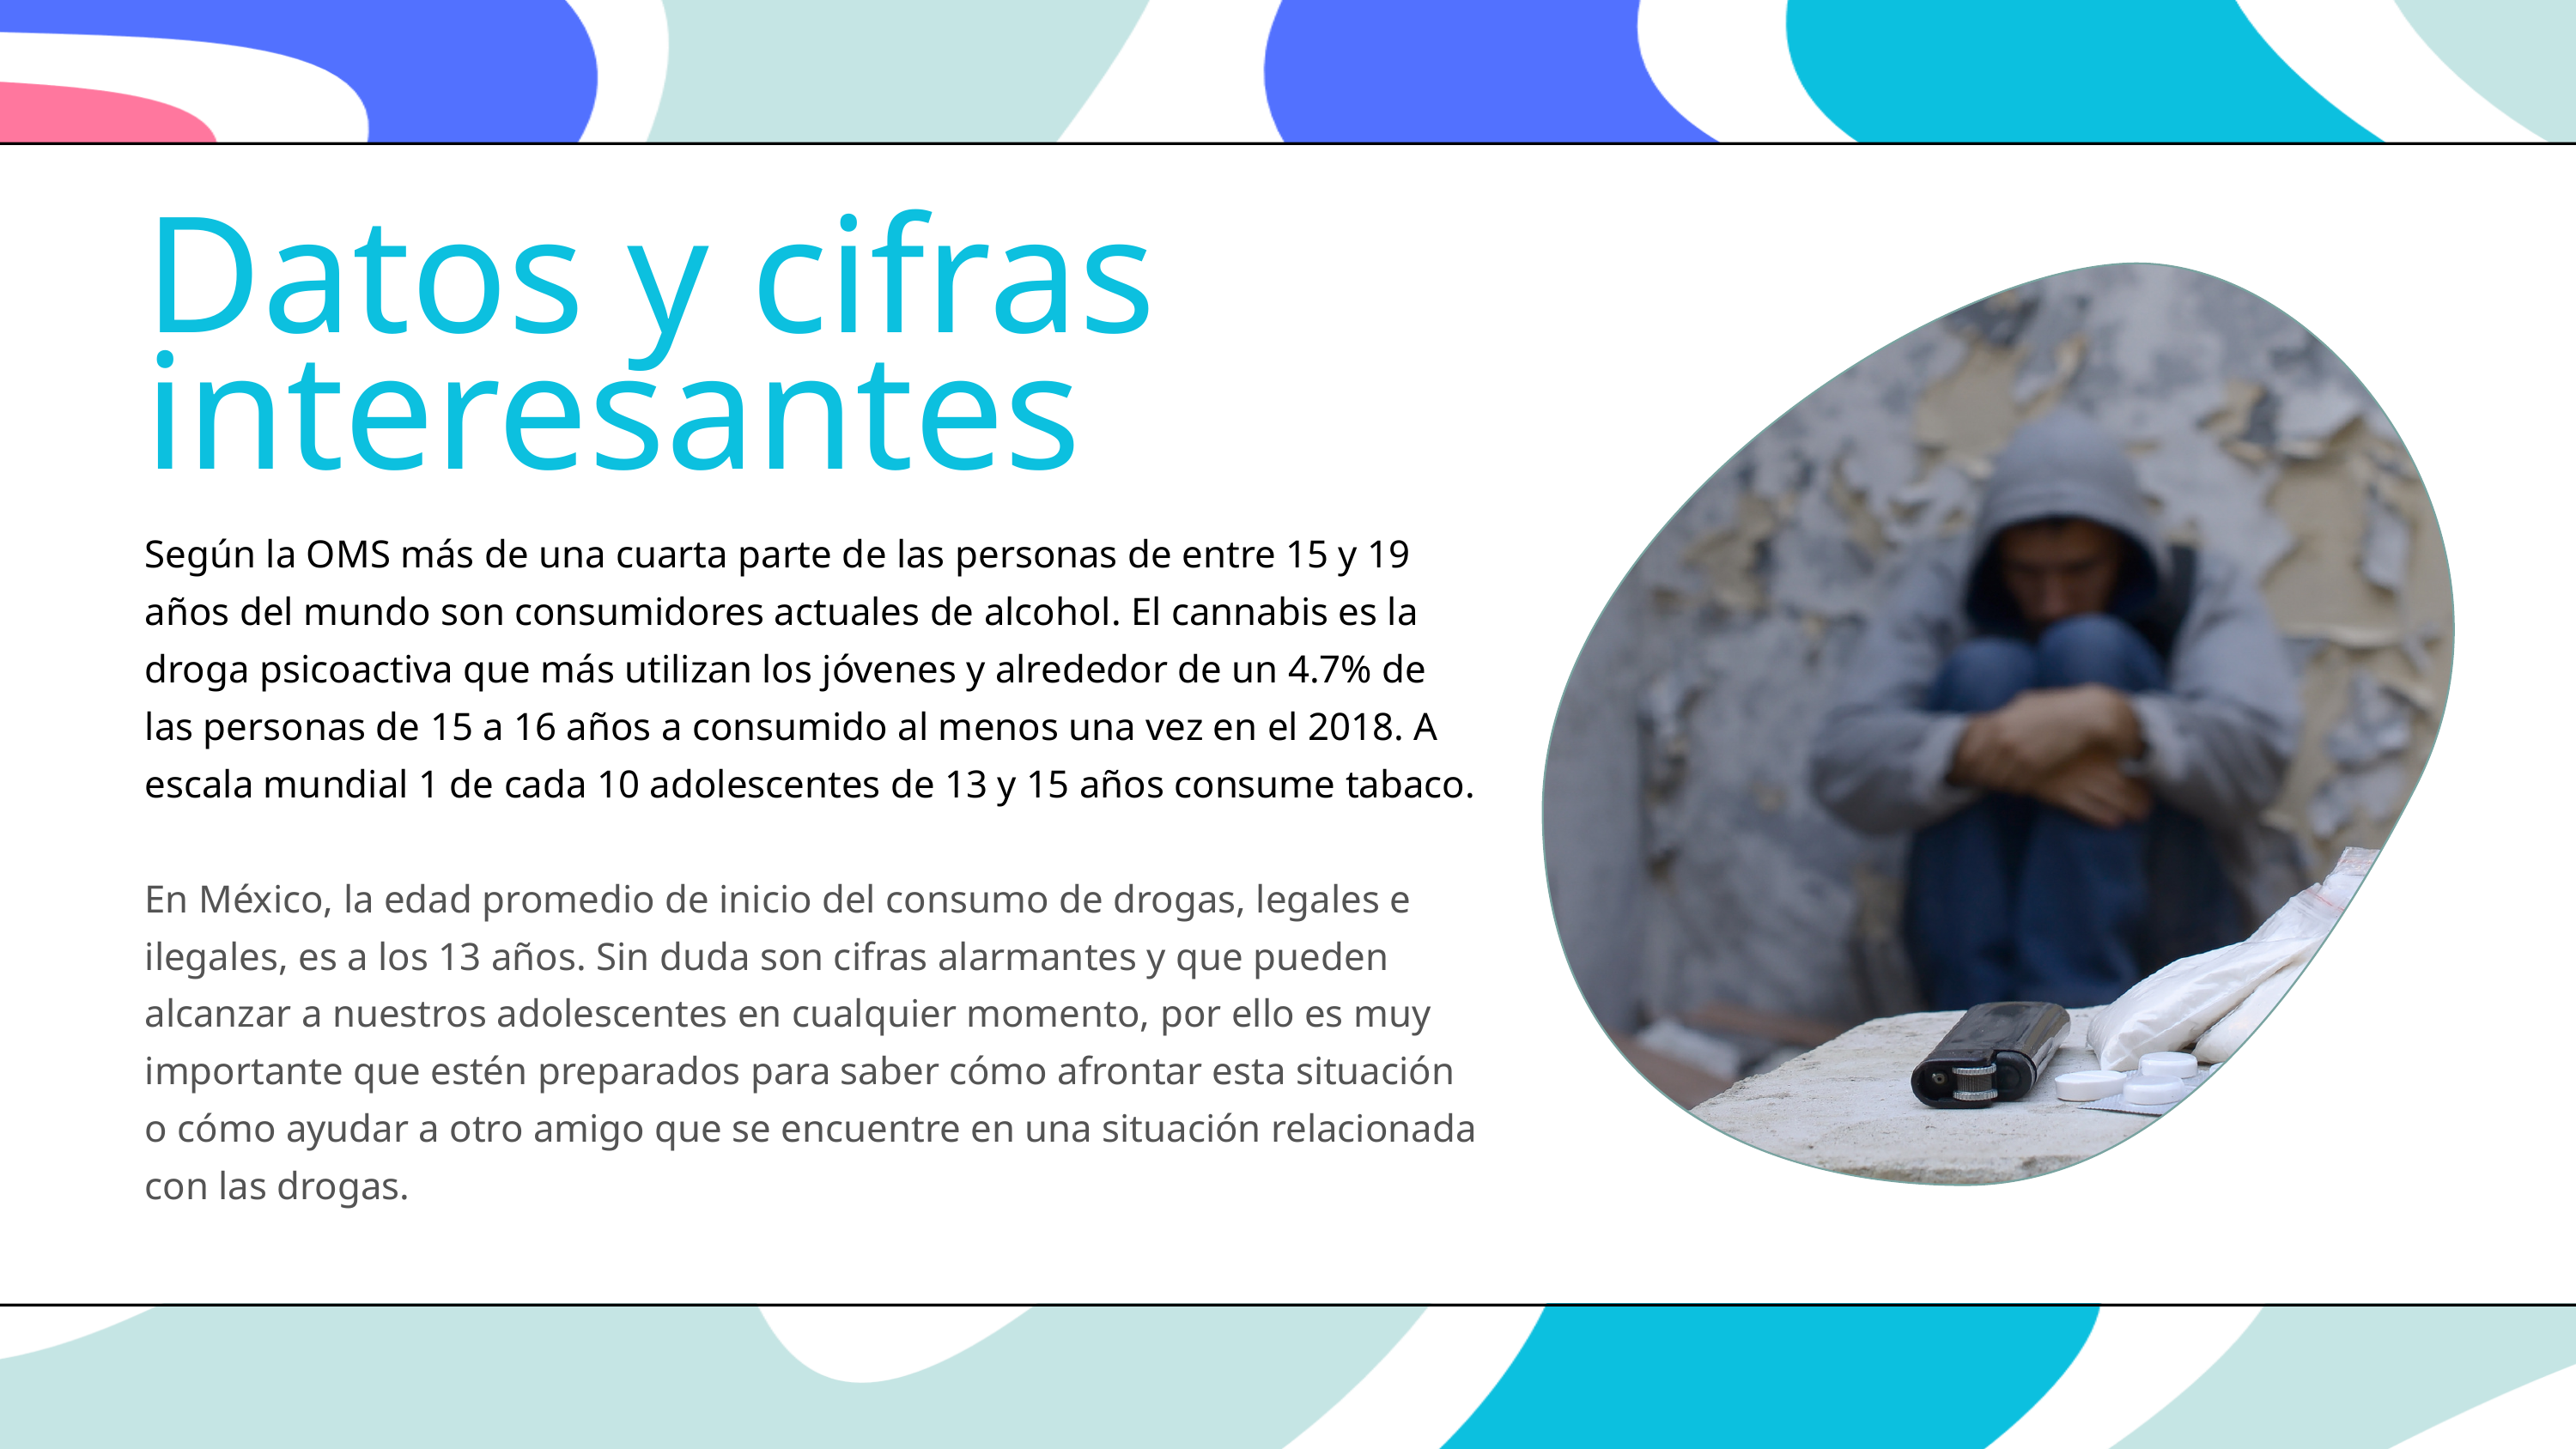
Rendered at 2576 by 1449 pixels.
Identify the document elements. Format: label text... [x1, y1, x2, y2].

text_box [0, 0, 2576, 143]
text_box [0, 1306, 2576, 1449]
text_box Datos y cifras interesantes [144, 227, 1248, 518]
text_box Según la OMS más de una cuarta parte de las personas de entre 15 y 19 años del mundo son consumidores actuales de alcohol. El cannabis es la droga psicoactiva que más utilizan los jóvenes y alrededor de un 4.7% de las personas de 15 a 16 años a consumido al menos una vez en el 2018. A escala mundial 1 de cada 10 adolescentes de 13 y 15 años consume tabaco. En México, la edad promedio de inicio del consumo de drogas, legales e ilegales, es a los 13 años. Sin duda son cifras alarmantes y que pueden alcanzar a nuestros adolescentes en cualquier momento, por ello es muy importante que estén preparados para saber cómo afrontar esta situación o cómo ayudar a otro amigo que se encuentre en una situación relacionada con las drogas. [144, 518, 1480, 1265]
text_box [1541, 262, 2455, 1186]
